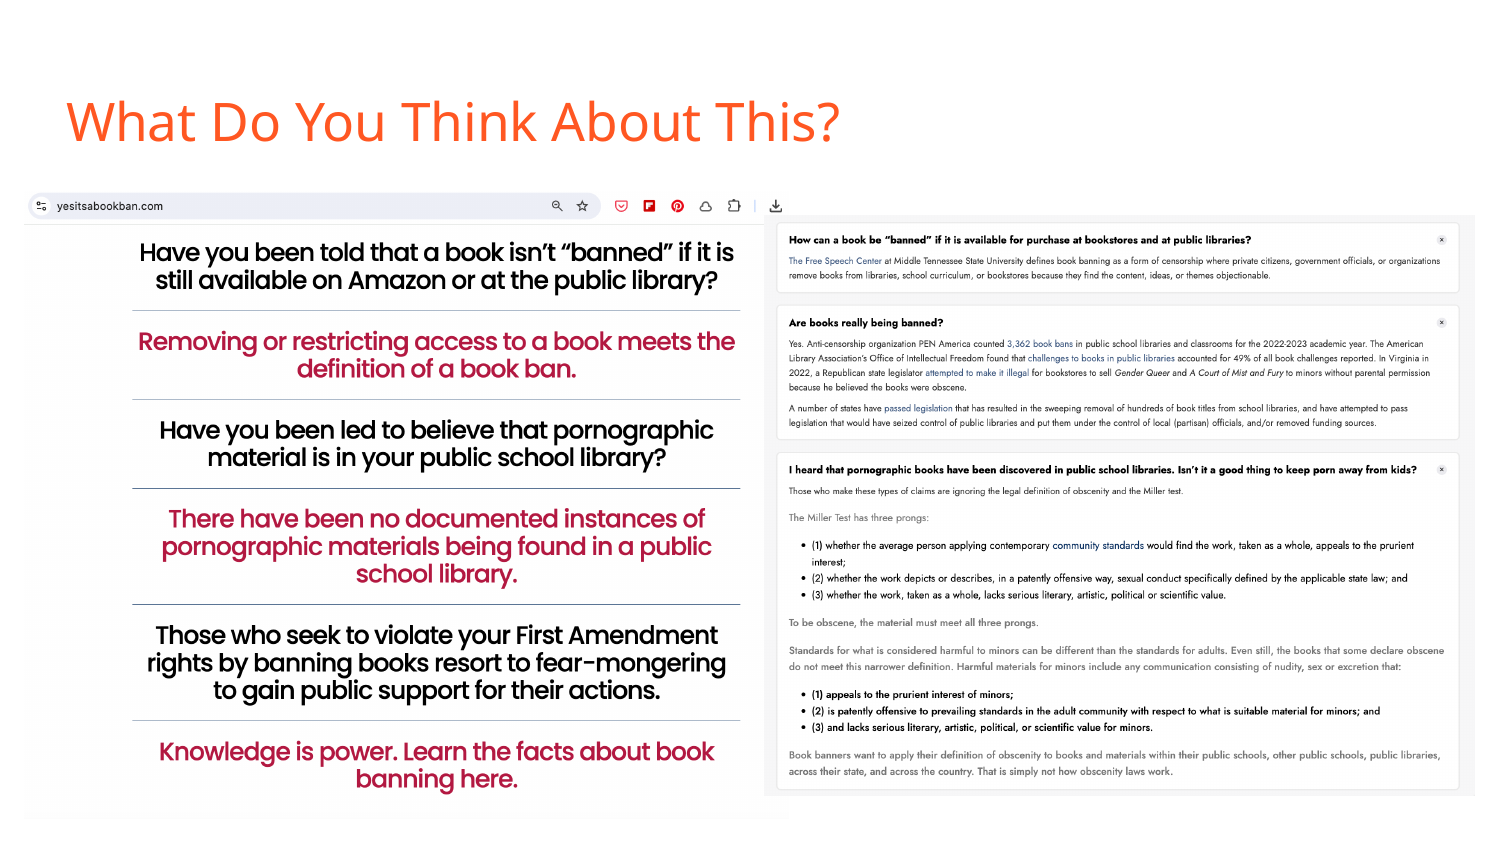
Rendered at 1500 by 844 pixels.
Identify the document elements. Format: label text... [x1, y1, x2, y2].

title What Do You Think About This? [51, 72, 1449, 167]
picture [24, 191, 1476, 819]
